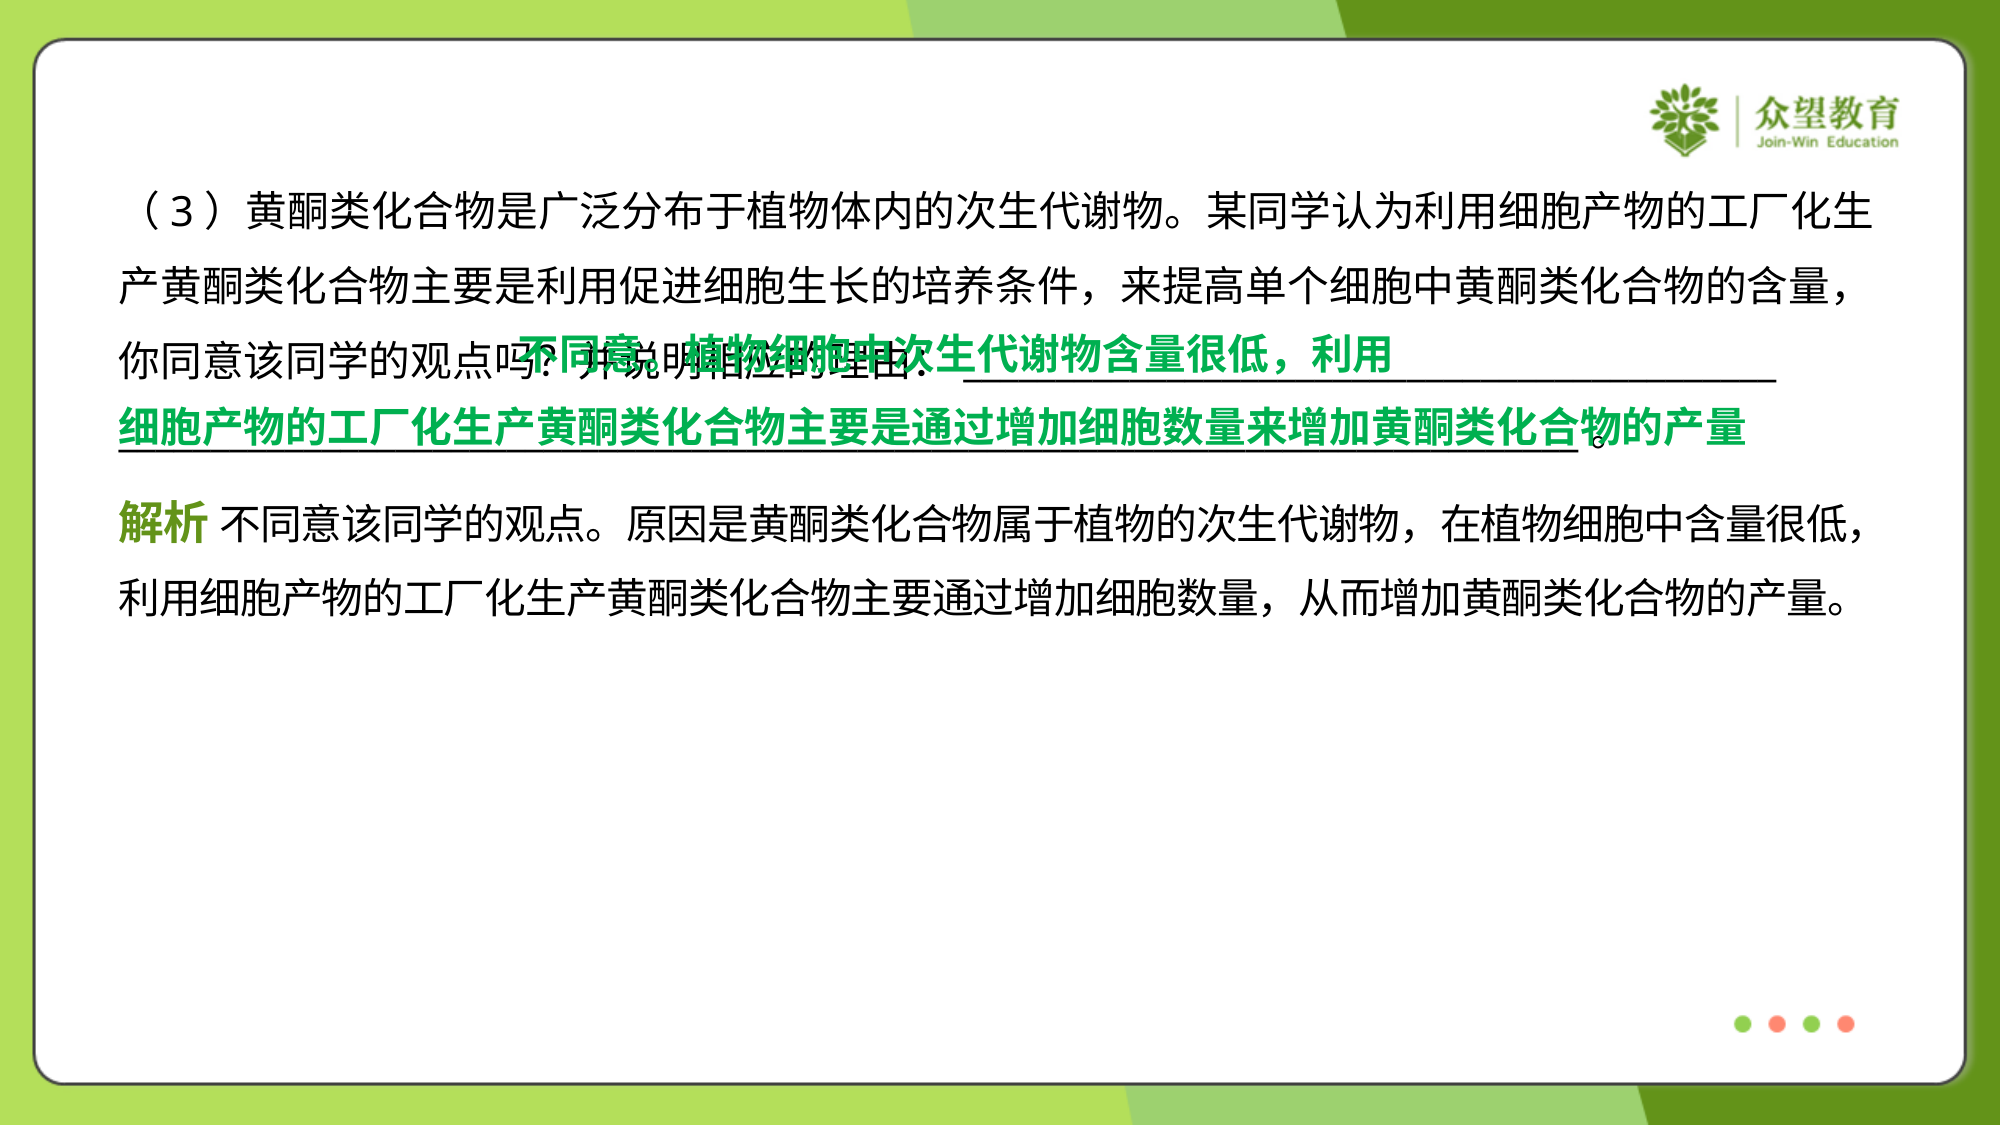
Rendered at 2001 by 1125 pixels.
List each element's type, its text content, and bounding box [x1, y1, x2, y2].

text_box 不同意。植物细胞中次生代谢物含量很低，利用 细胞产物的工厂化生产黄酮类化合物主要是通过增加细胞数量来增加黄酮类化合物的产量 [118, 303, 1882, 444]
picture [0, 0, 2000, 1125]
text_box （3）黄酮类化合物是广泛分布于植物体内的次生代谢物。某同学认为利用细胞产物的工厂化生 产黄酮类化合物主要是利用促进细胞生长的培养条件，来提高单个细胞中黄酮类化合物的含量， 你同意该同学的观点吗？并说明相应的理由：____________________________________________ _______________________________________________________________________________。 [118, 159, 1883, 448]
text_box 解析 不同意该同学的观点。原因是黄酮类化合物属于植物的次生代谢物，在植物细胞中含量很低， 利用细胞产物的工厂化生产黄酮类化合物主要通过增加细胞数量，从而增加黄酮类化合物的产量。 [118, 465, 1883, 615]
